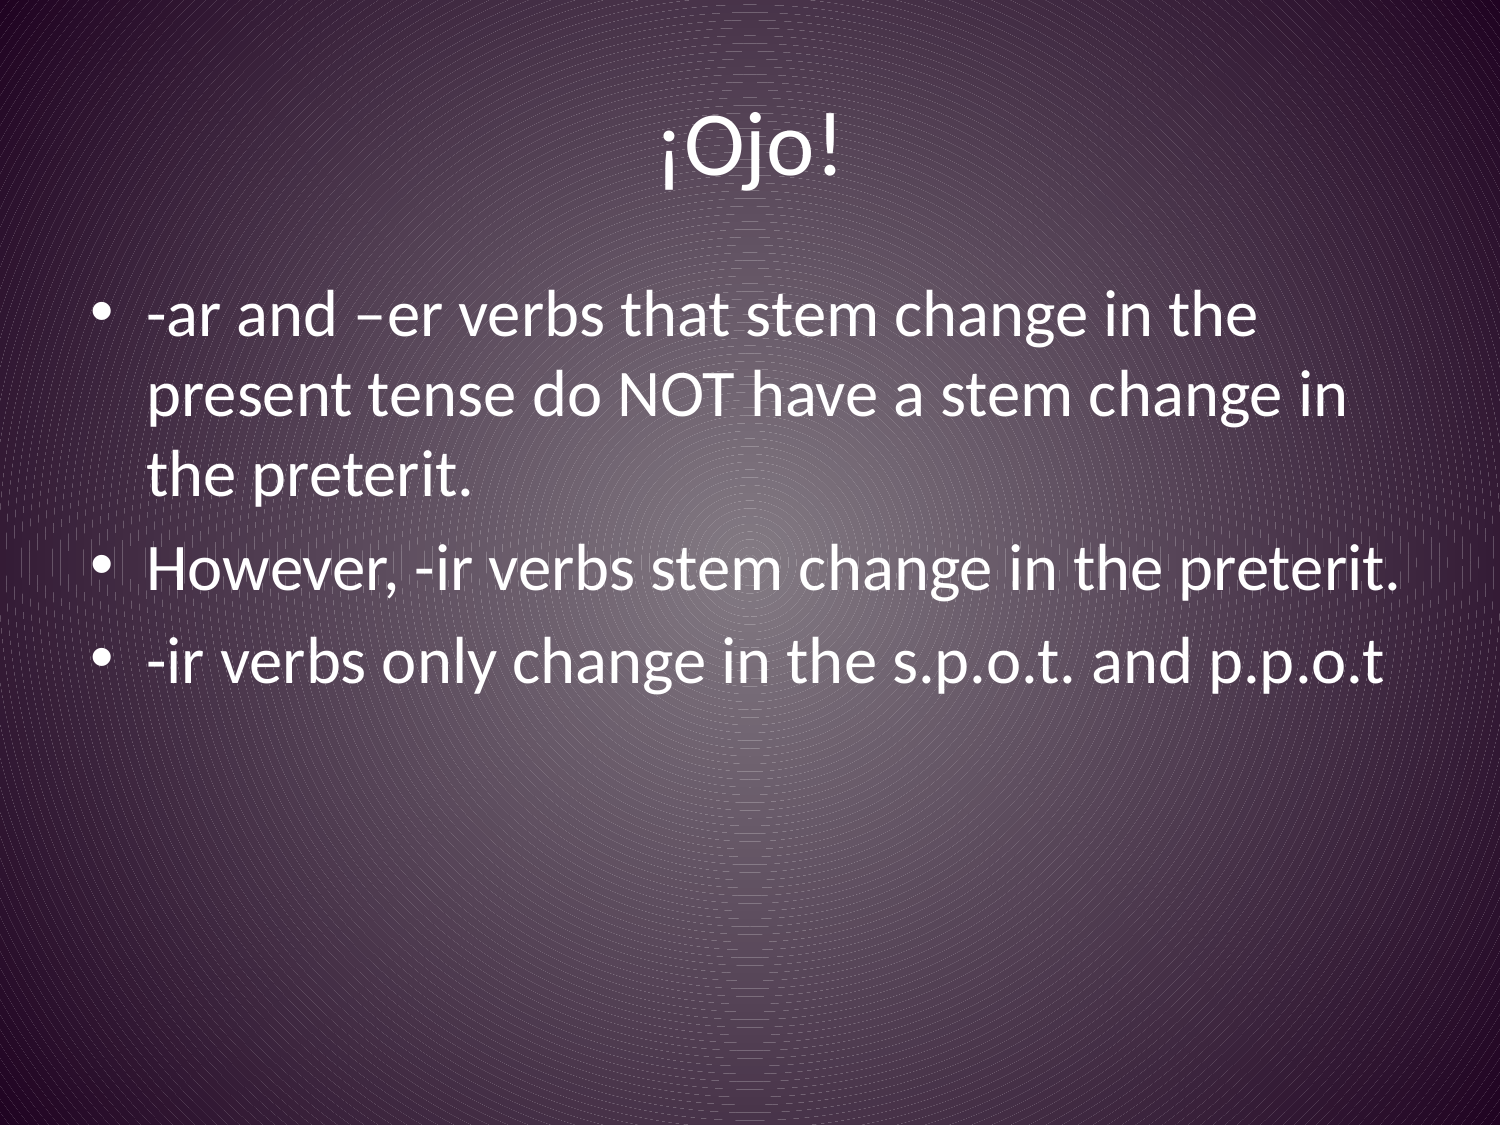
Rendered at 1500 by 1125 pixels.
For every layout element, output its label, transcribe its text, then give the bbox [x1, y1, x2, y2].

list -ar and –er verbs that stem change in the present tense do NOT have a stem change in the preterit. However, -ir verbs stem change in the preterit. -ir verbs only change in the s.p.o.t. and p.p.o.t [75, 262, 1425, 1005]
title ¡Ojo! [75, 45, 1425, 233]
